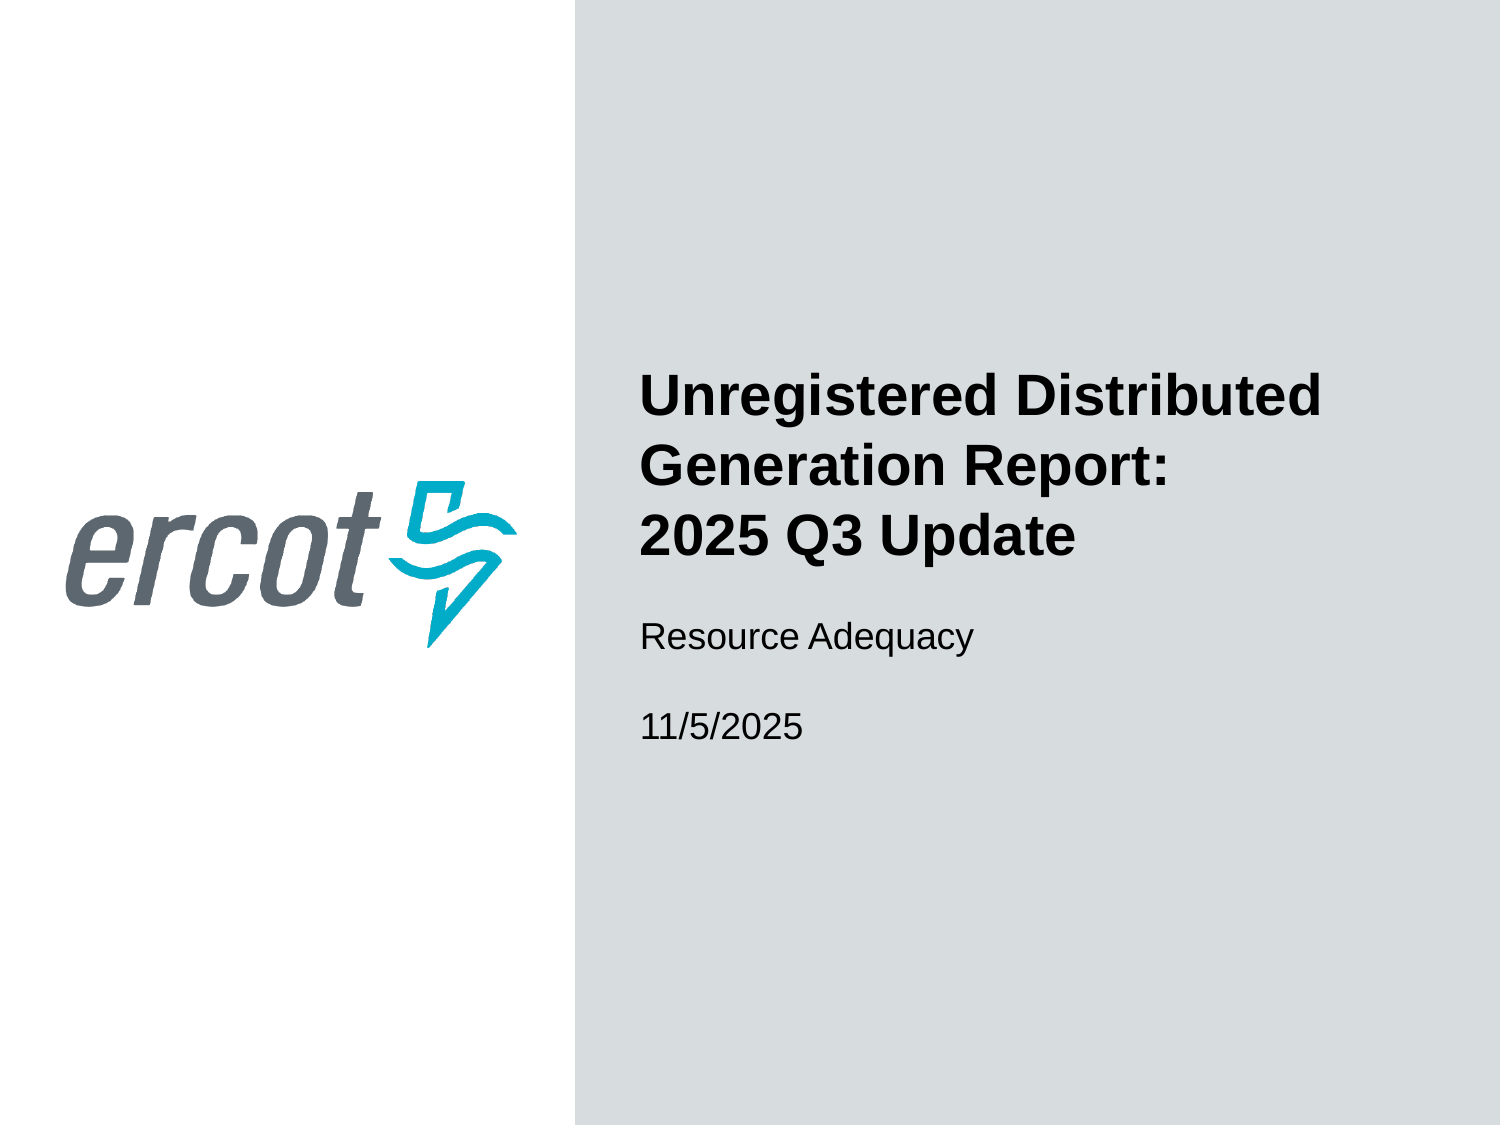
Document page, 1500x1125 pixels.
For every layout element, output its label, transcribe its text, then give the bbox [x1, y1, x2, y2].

text_box Unregistered Distributed Generation Report: 2025 Q3 Update Resource Adequacy 11/5/2025 [624, 350, 1500, 755]
picture [56, 471, 525, 654]
